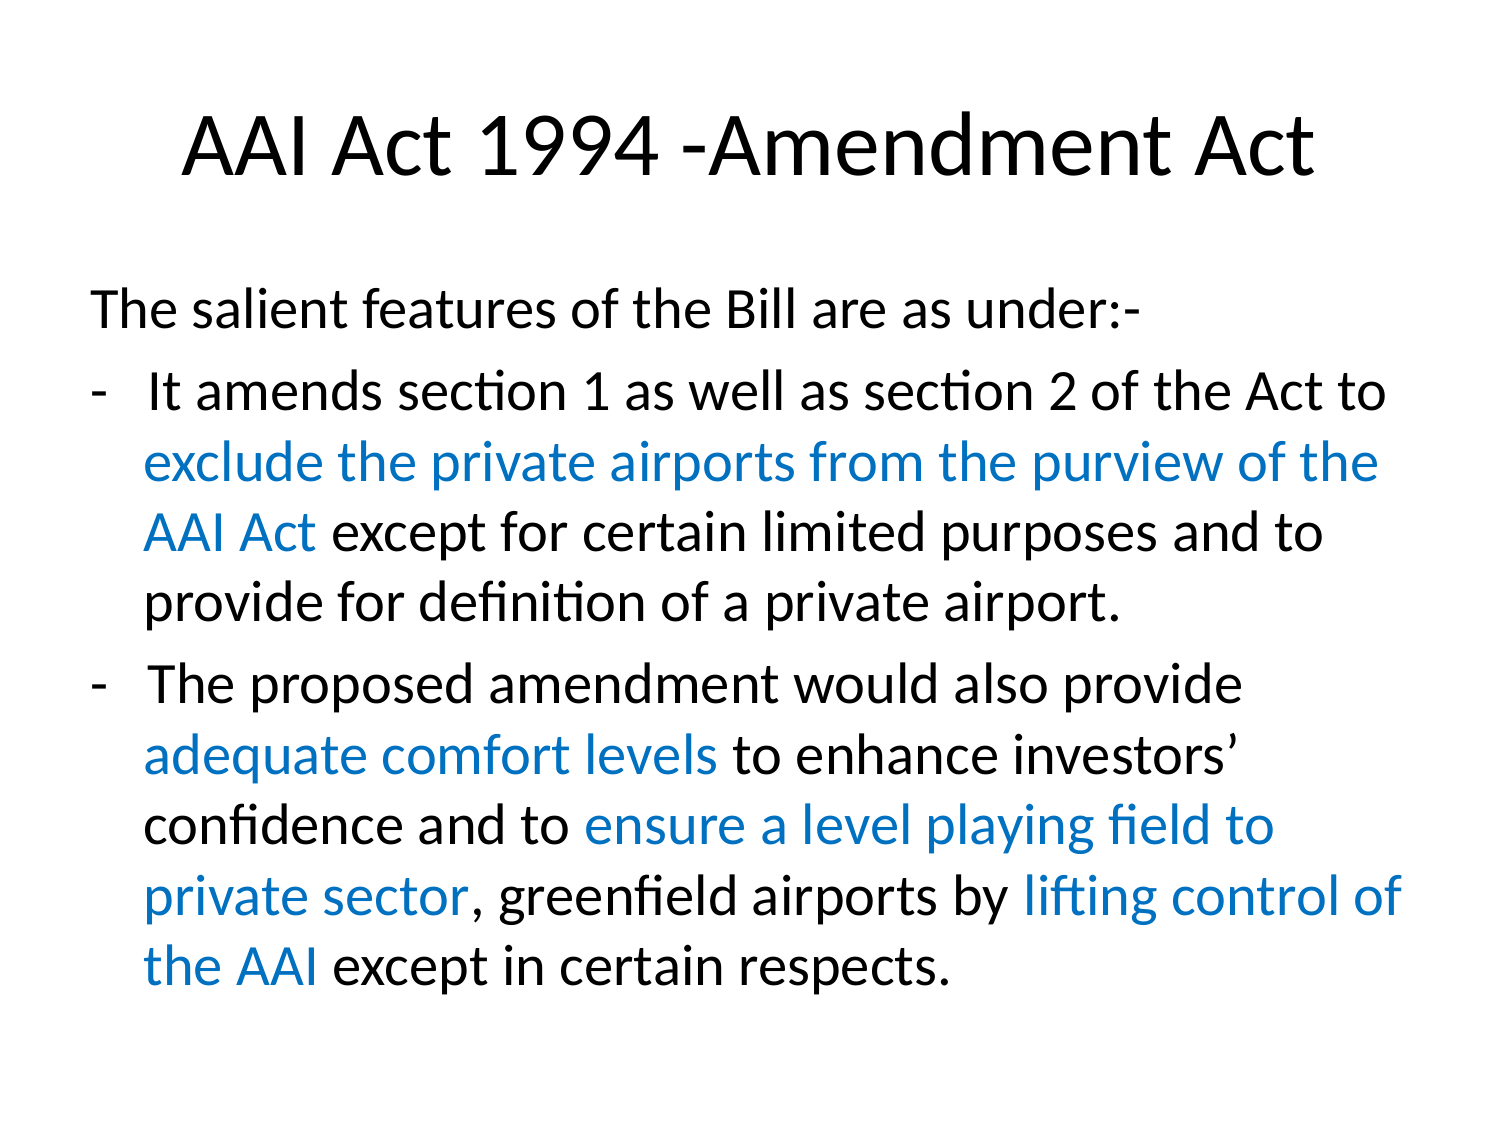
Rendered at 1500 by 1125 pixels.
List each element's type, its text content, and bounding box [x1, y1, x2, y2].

list The salient features of the Bill are as under:- - It amends section 1 as well as section 2 of the Act to exclude the private airports from the purview of the AAI Act except for certain limited purposes and to provide for definition of a private airport. - The proposed amendment would also provide adequate comfort levels to enhance investors’ confidence and to ensure a level playing field to private sector, greenfield airports by lifting control of the AAI except in certain respects. [75, 262, 1425, 1005]
title AAI Act 1994 -Amendment Act [75, 45, 1425, 233]
